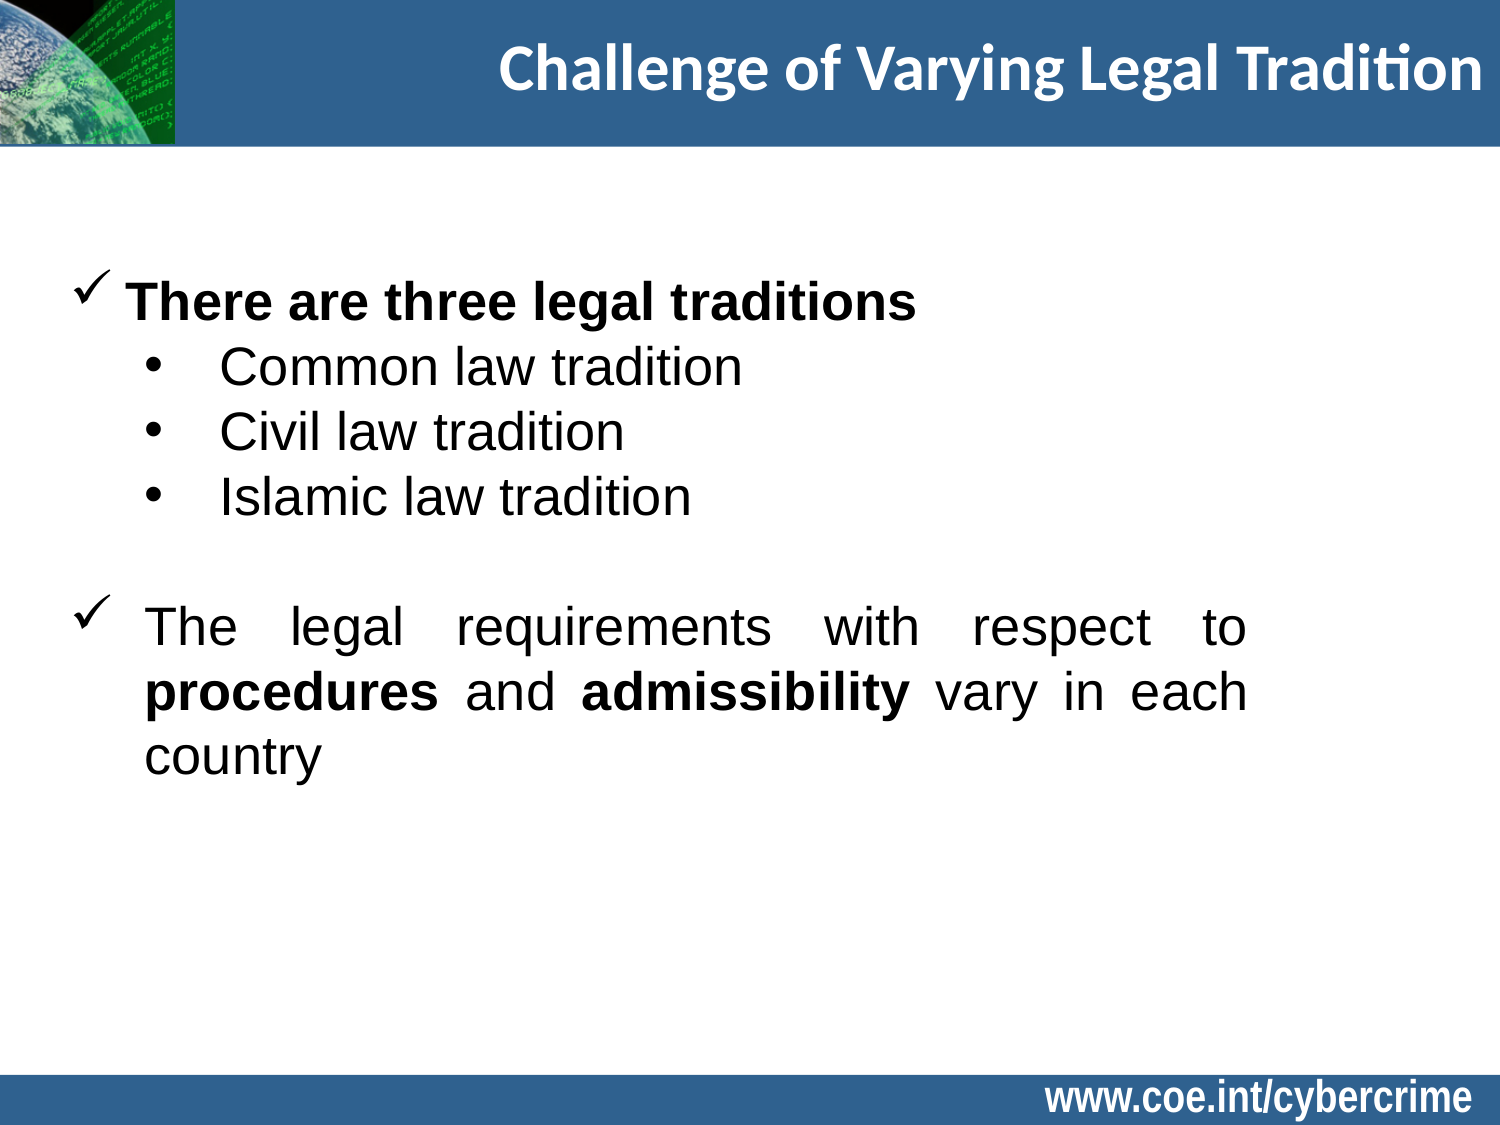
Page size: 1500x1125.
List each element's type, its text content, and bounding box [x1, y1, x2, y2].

text_box www.coe.int/cybercrime [1030, 1059, 1500, 1125]
text_box [0, 1073, 1030, 1125]
text_box There are three legal traditions Common law tradition Civil law tradition Islamic law tradition The legal requirements with respect to procedures and admissibility vary in each country [54, 258, 1264, 794]
text_box Challenge of Varying Legal Tradition [177, 0, 1500, 149]
picture [0, 0, 175, 144]
